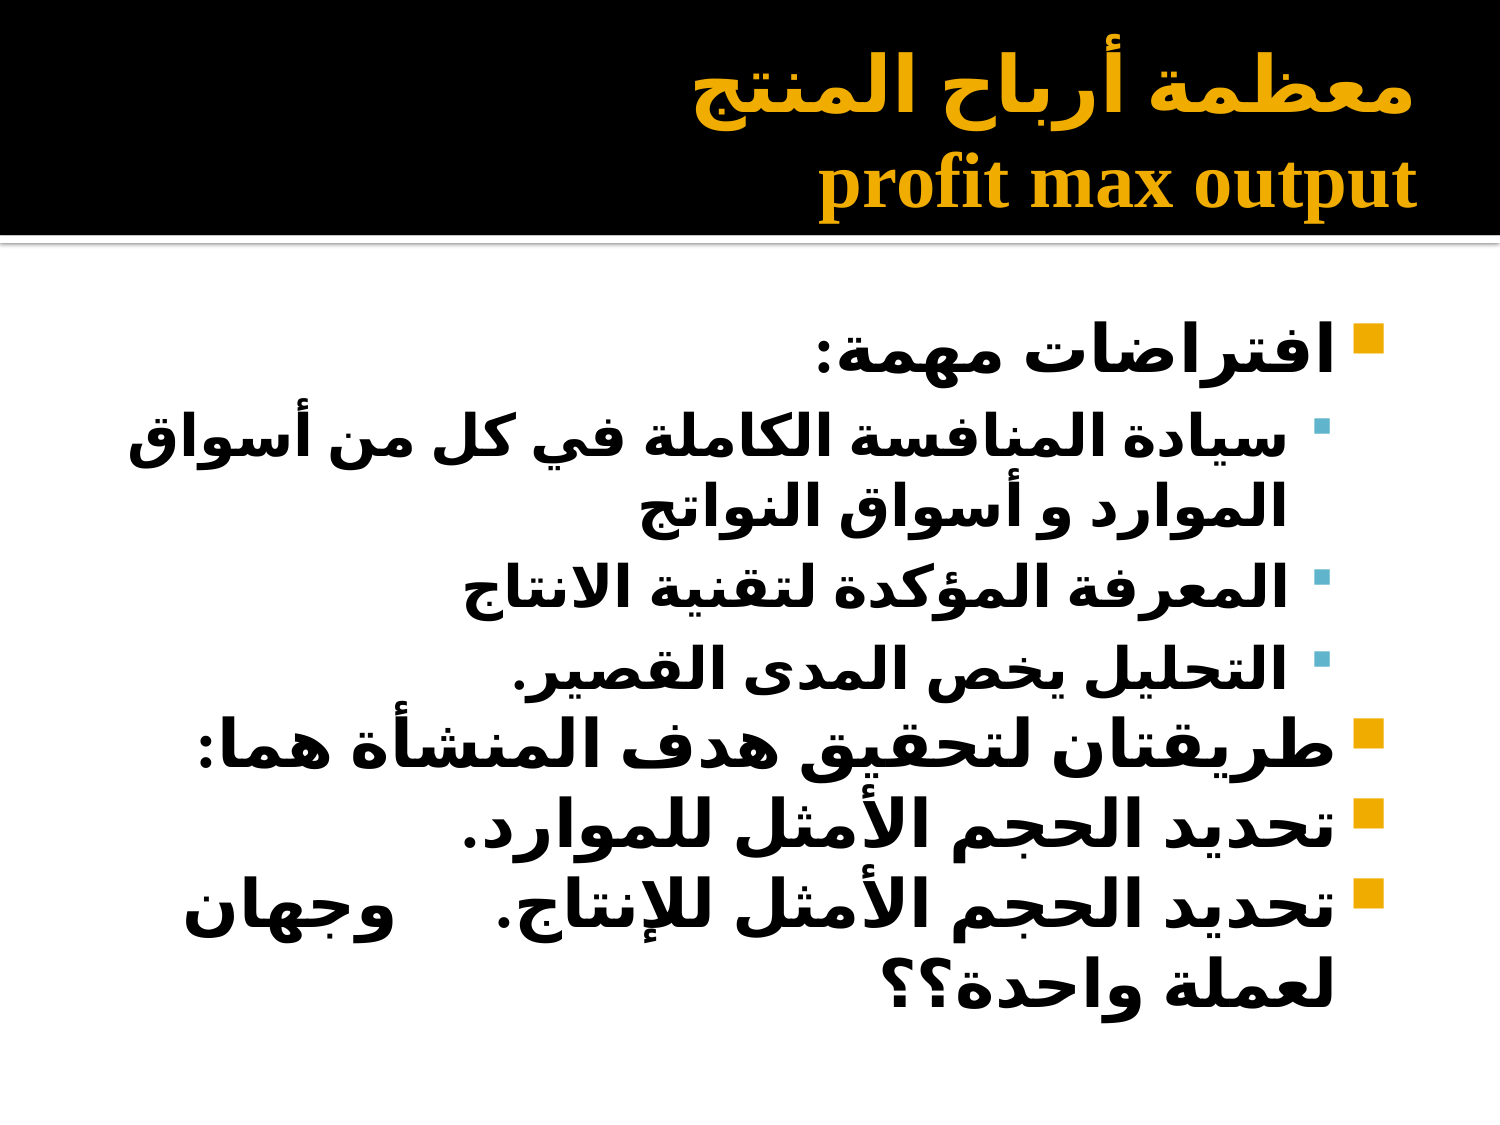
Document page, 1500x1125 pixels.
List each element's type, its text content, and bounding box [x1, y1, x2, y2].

title معظمة أرباح المنتج profit max output [75, 25, 1425, 231]
list افتراضات مهمة: سيادة المنافسة الكاملة في كل من أسواق الموارد و أسواق النواتج المعرفة المؤكدة لتقنية الانتاج التحليل يخص المدى القصير. طريقتان لتحقيق هدف المنشأة هما: تحديد الحجم الأمثل للموارد. تحديد الحجم الأمثل للإنتاج. وجهان لعملة واحدة؟؟ [75, 291, 1425, 1050]
